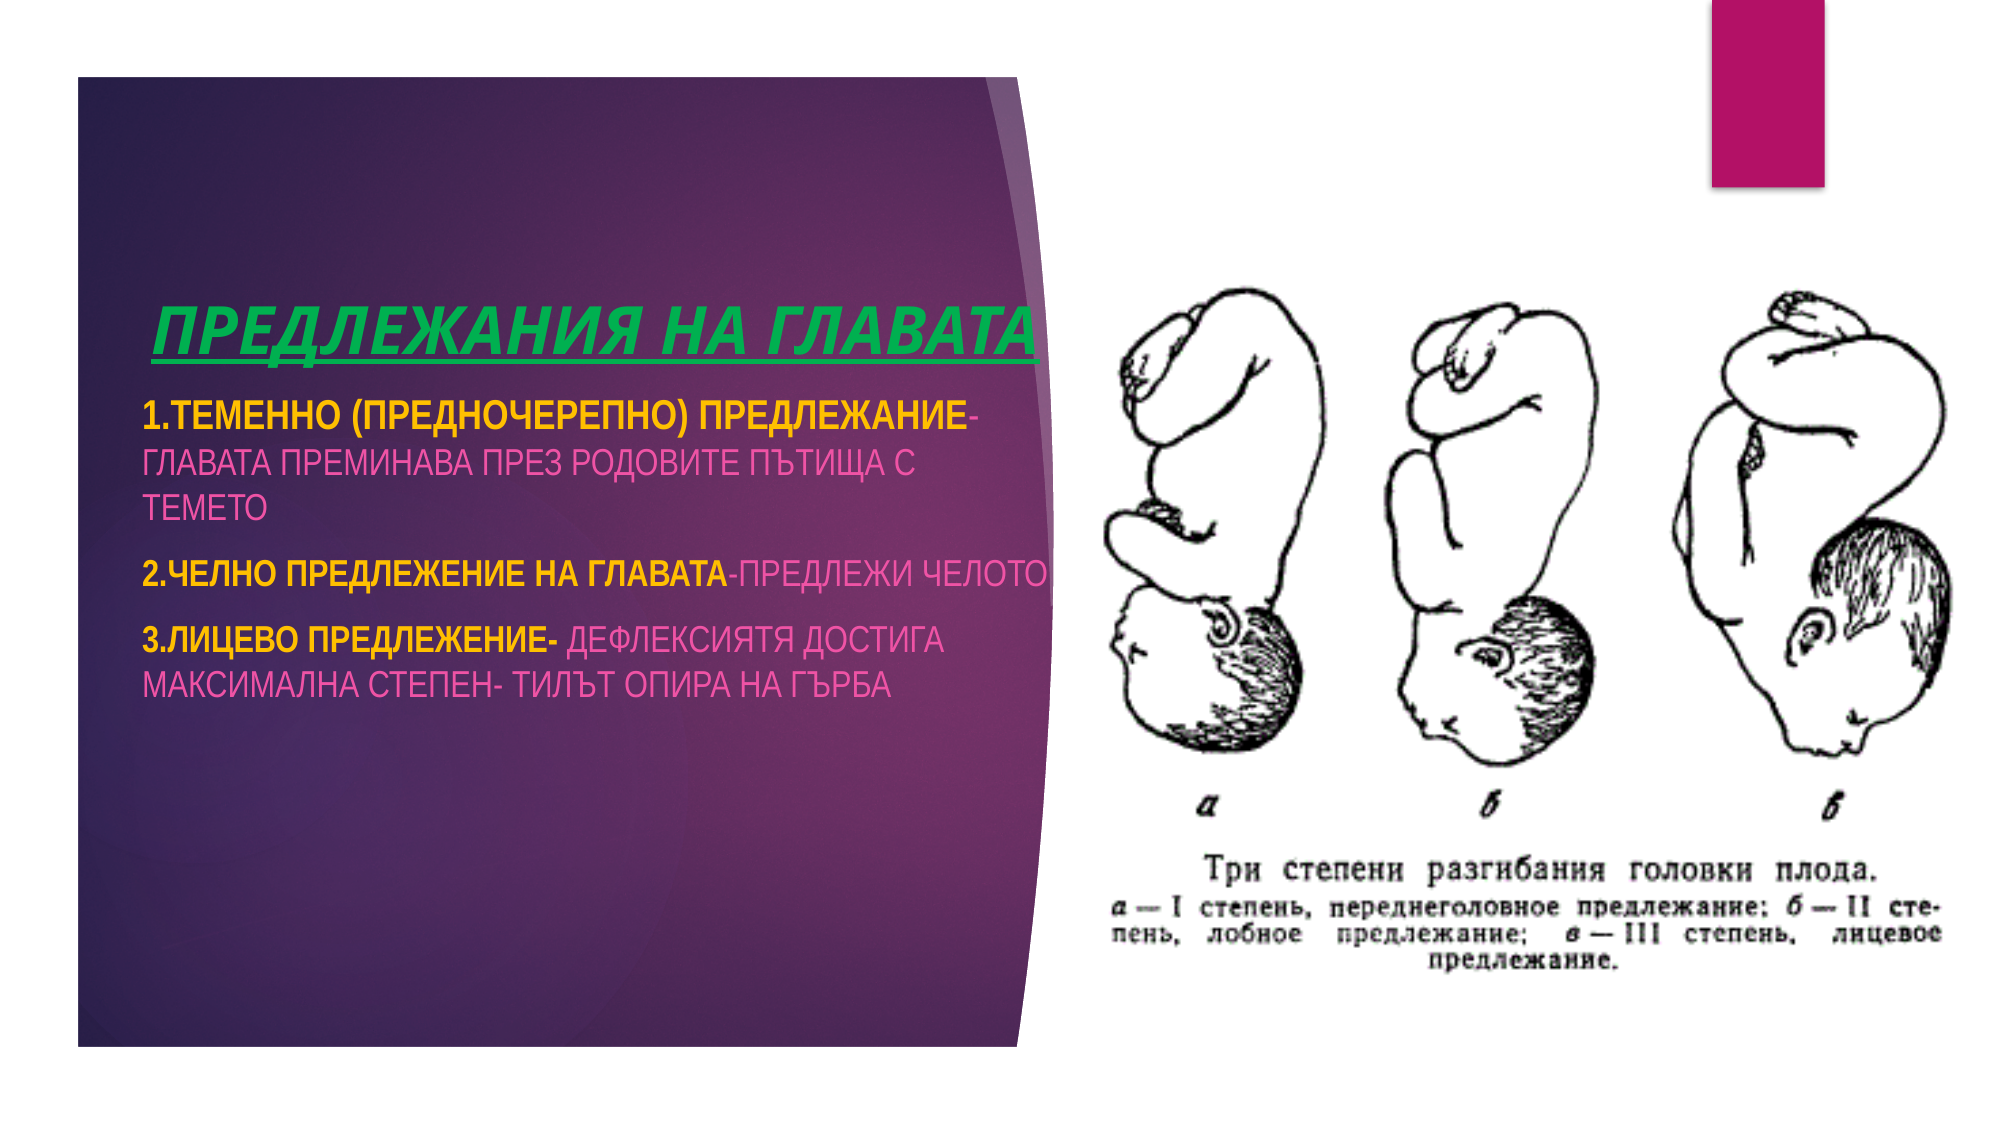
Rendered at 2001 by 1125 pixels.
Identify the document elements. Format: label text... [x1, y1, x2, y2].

list Предлежания на главата 1.Теменно (предночерепно) предлежание-главата преминава през родовите пътища с темето 2.Челно предлежение на главата-предлежи челото 3.Лицево предлежение- дефлексиятя достига максимална степен- тилът опира на гърба [127, 86, 1065, 1048]
picture [1063, 273, 1986, 986]
